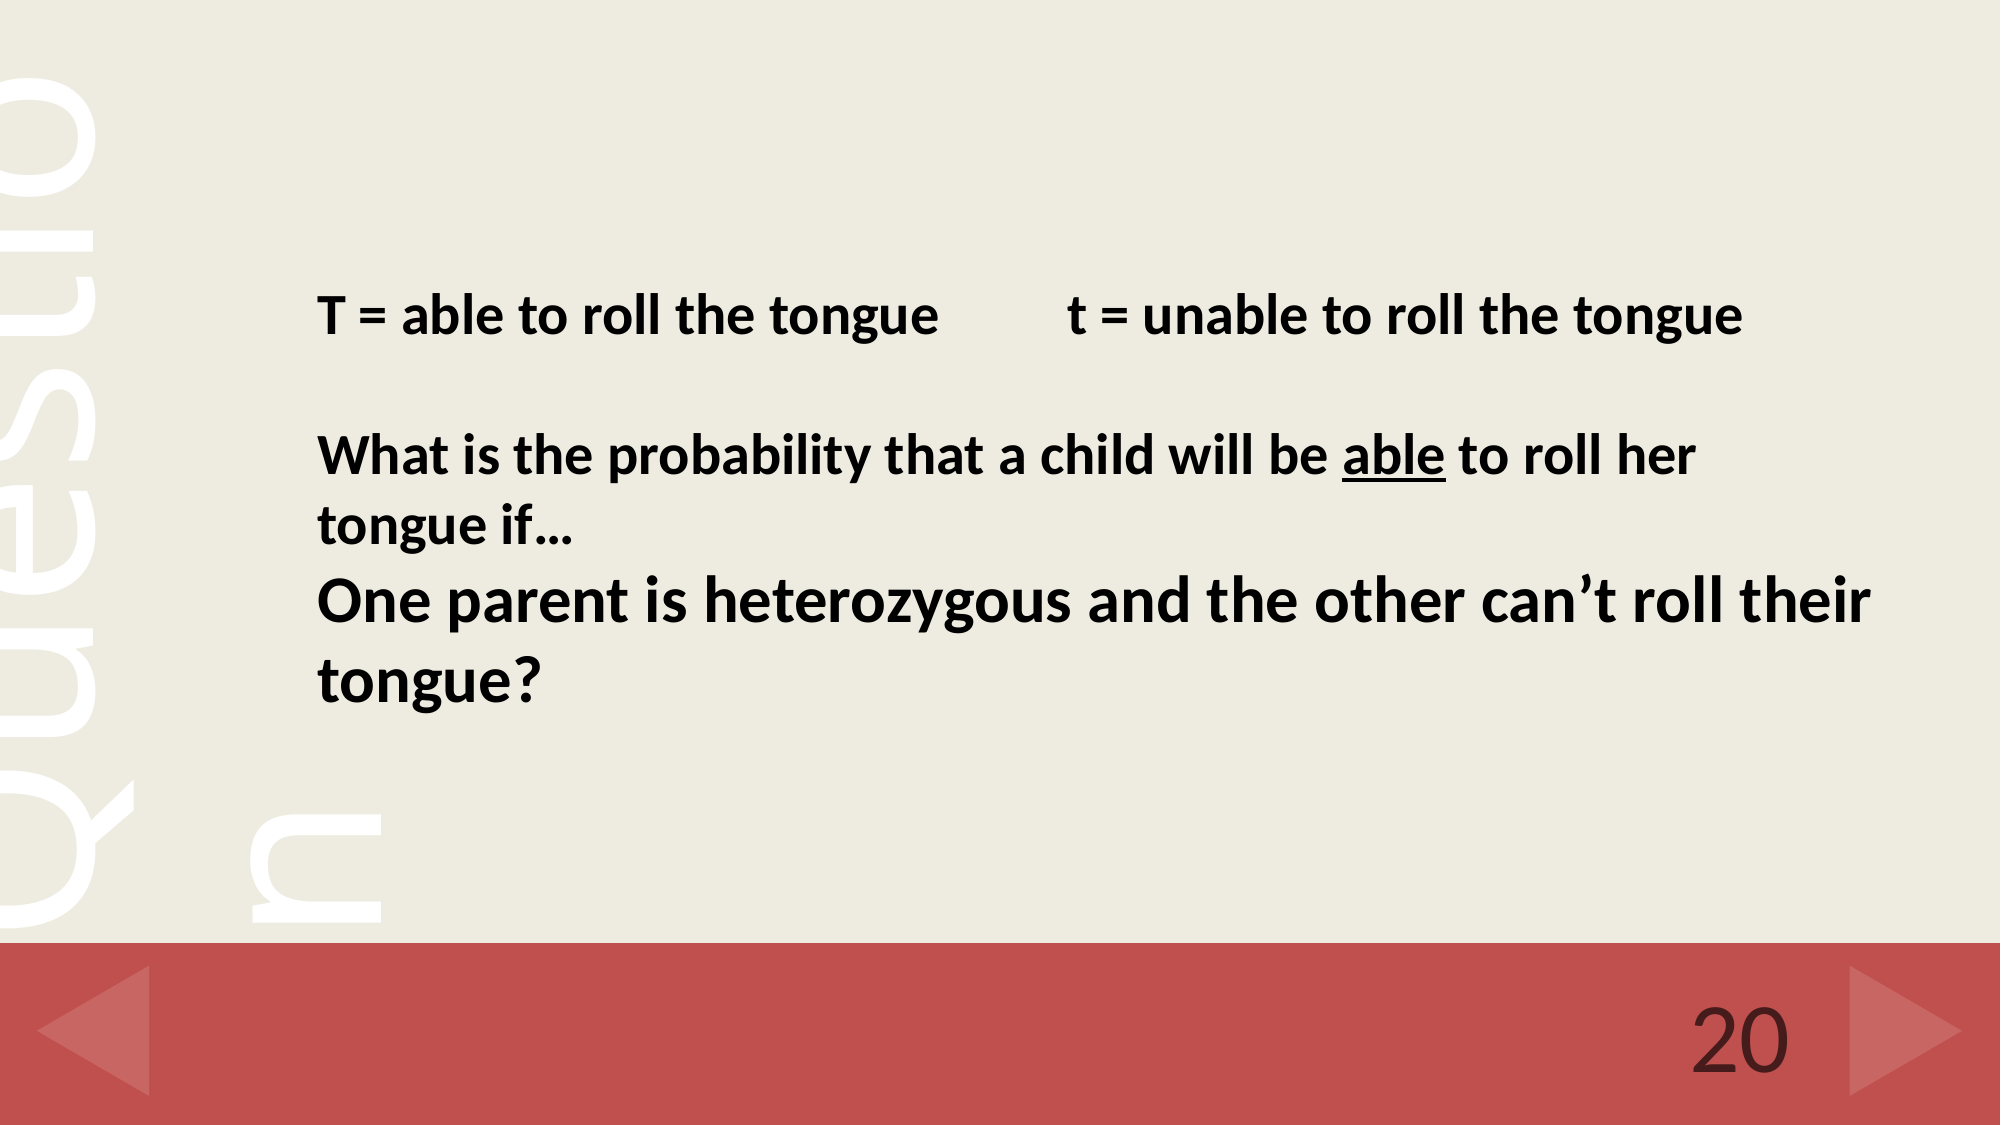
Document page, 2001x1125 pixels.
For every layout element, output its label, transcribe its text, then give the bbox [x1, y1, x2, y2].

list 20 [1494, 967, 1806, 1097]
list T = able to roll the tongue t = unable to roll the tongue What is the probability that a child will be able to roll her tongue if… One parent is heterozygous and the other can’t roll their tongue? [302, 153, 1897, 839]
